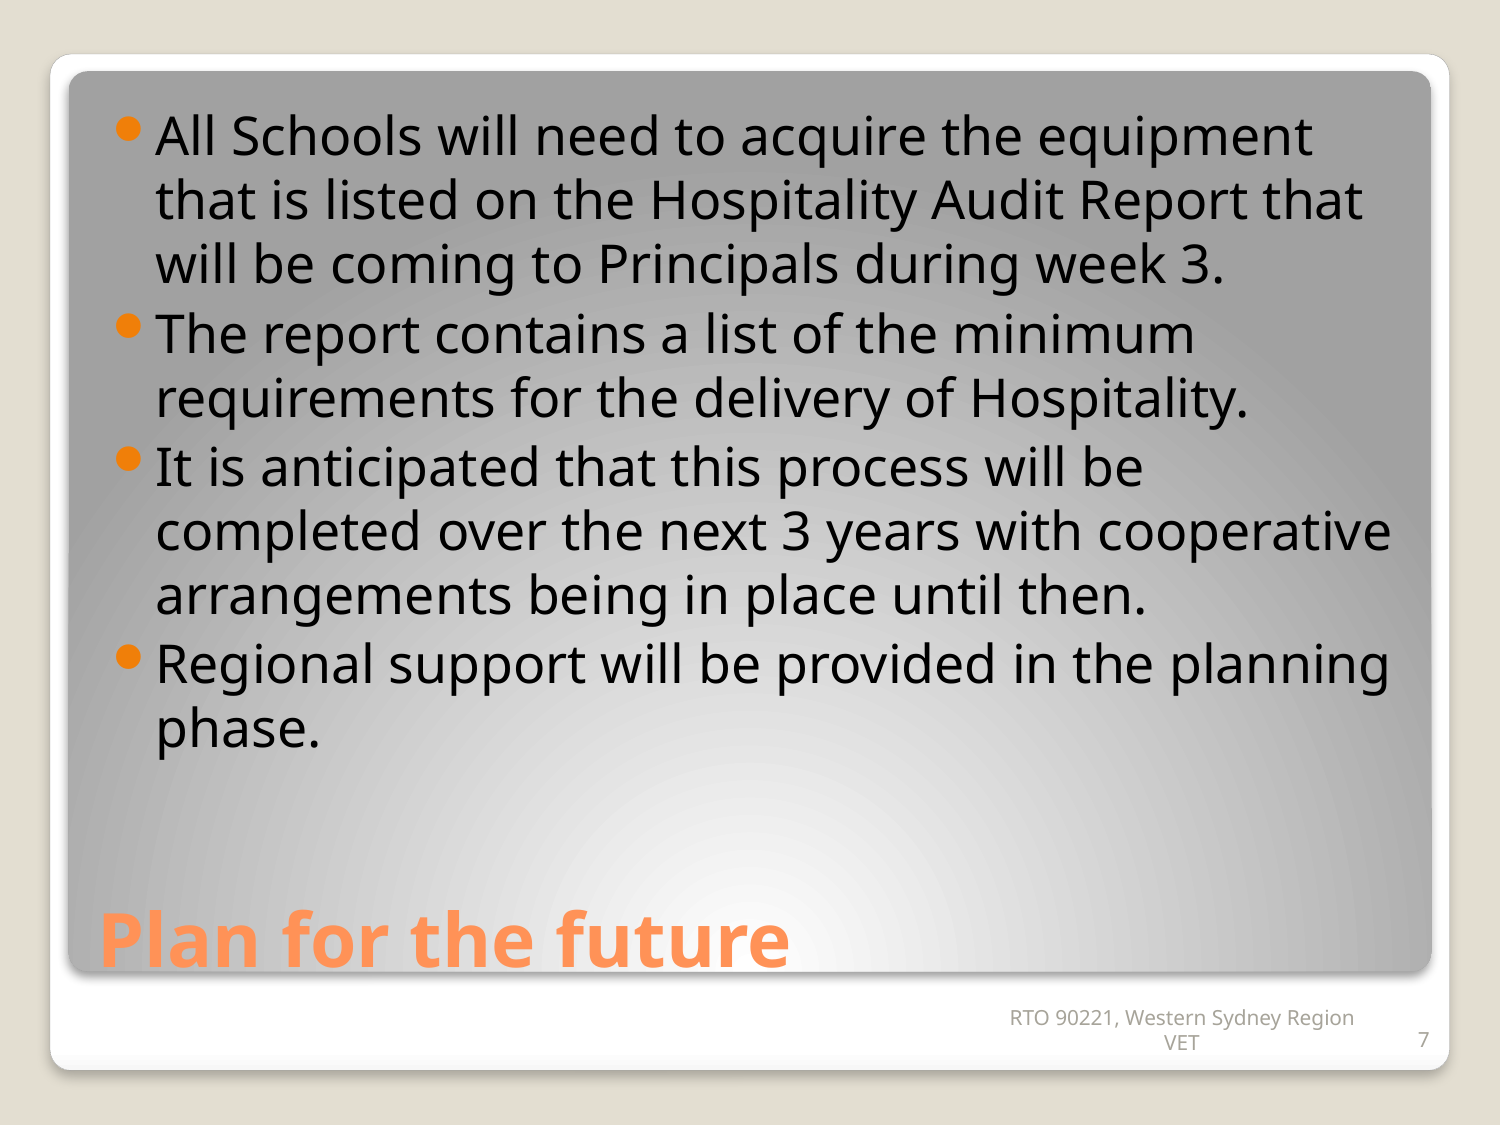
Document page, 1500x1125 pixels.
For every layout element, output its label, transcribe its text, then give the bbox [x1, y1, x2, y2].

list All Schools will need to acquire the equipment that is listed on the Hospitality Audit Report that will be coming to Principals during week 3. The report contains a list of the minimum requirements for the delivery of Hospitality. It is anticipated that this process will be completed over the next 3 years with cooperative arrangements being in place until then. Regional support will be provided in the planning phase. [82, 86, 1425, 774]
footer RTO 90221, Western Sydney Region VET [994, 1002, 1369, 1063]
slide_number 7 [1369, 1002, 1445, 1063]
title Plan for the future [82, 817, 1425, 990]
